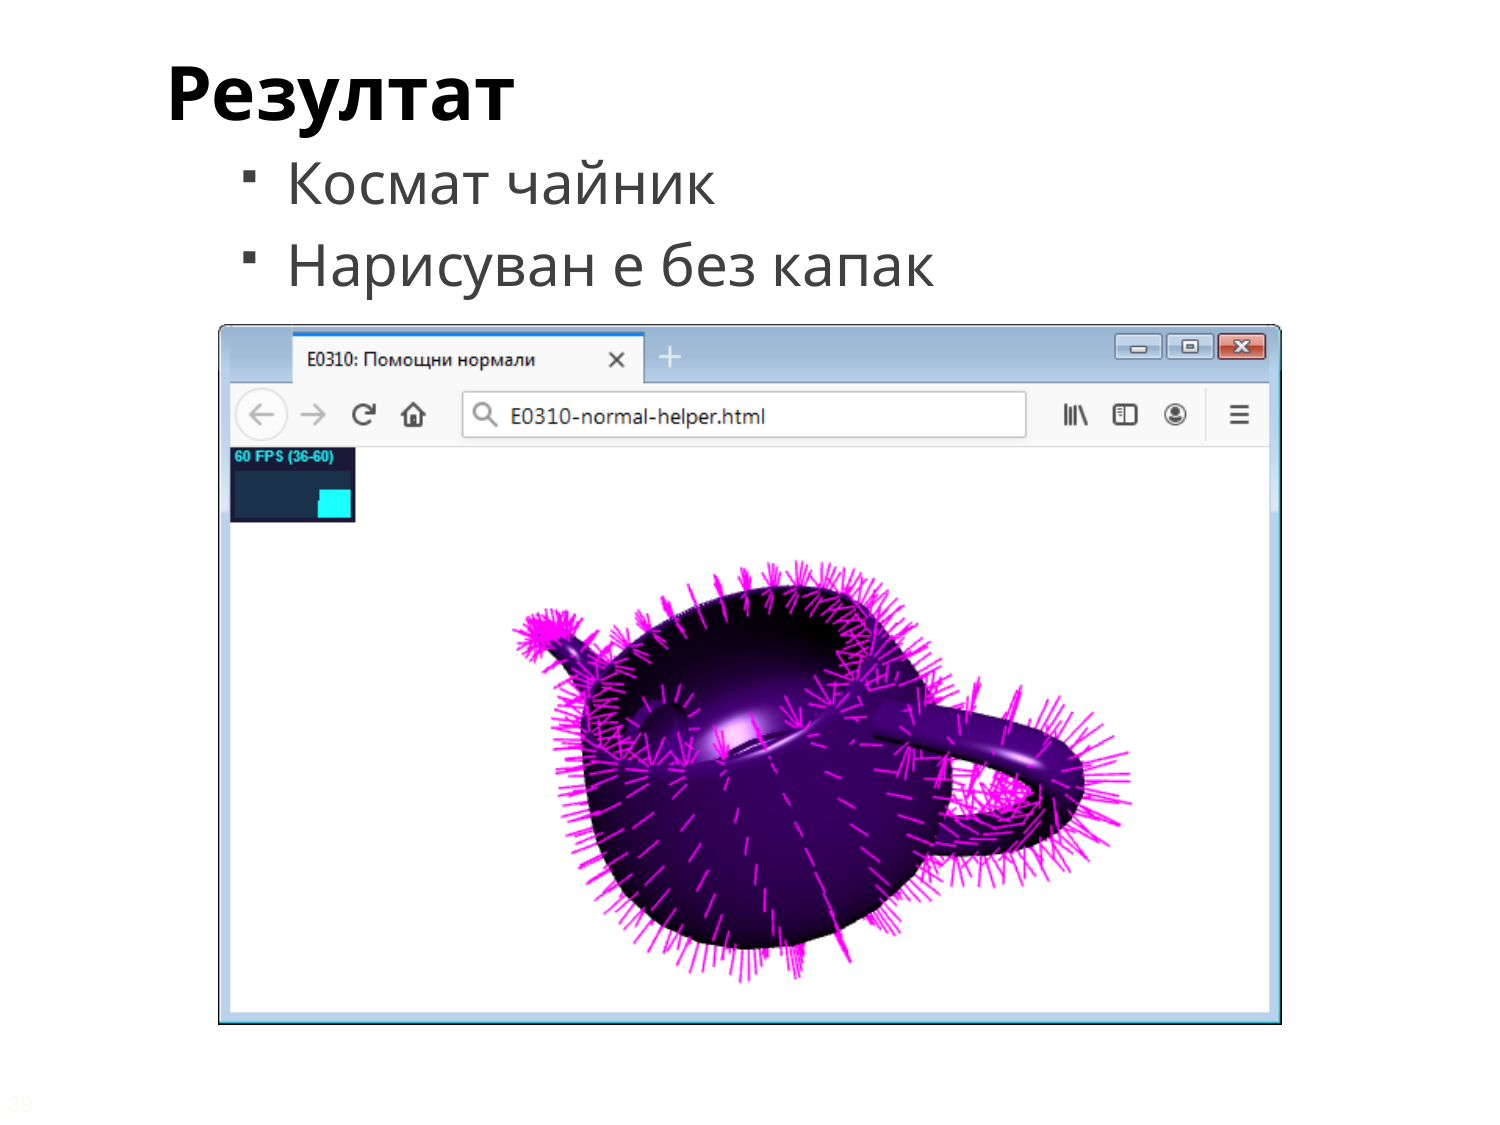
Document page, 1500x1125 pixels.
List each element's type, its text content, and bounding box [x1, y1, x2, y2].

list Резултат Космат чайник Нарисуван е без капак [150, 37, 1488, 1113]
picture [218, 324, 1282, 1026]
